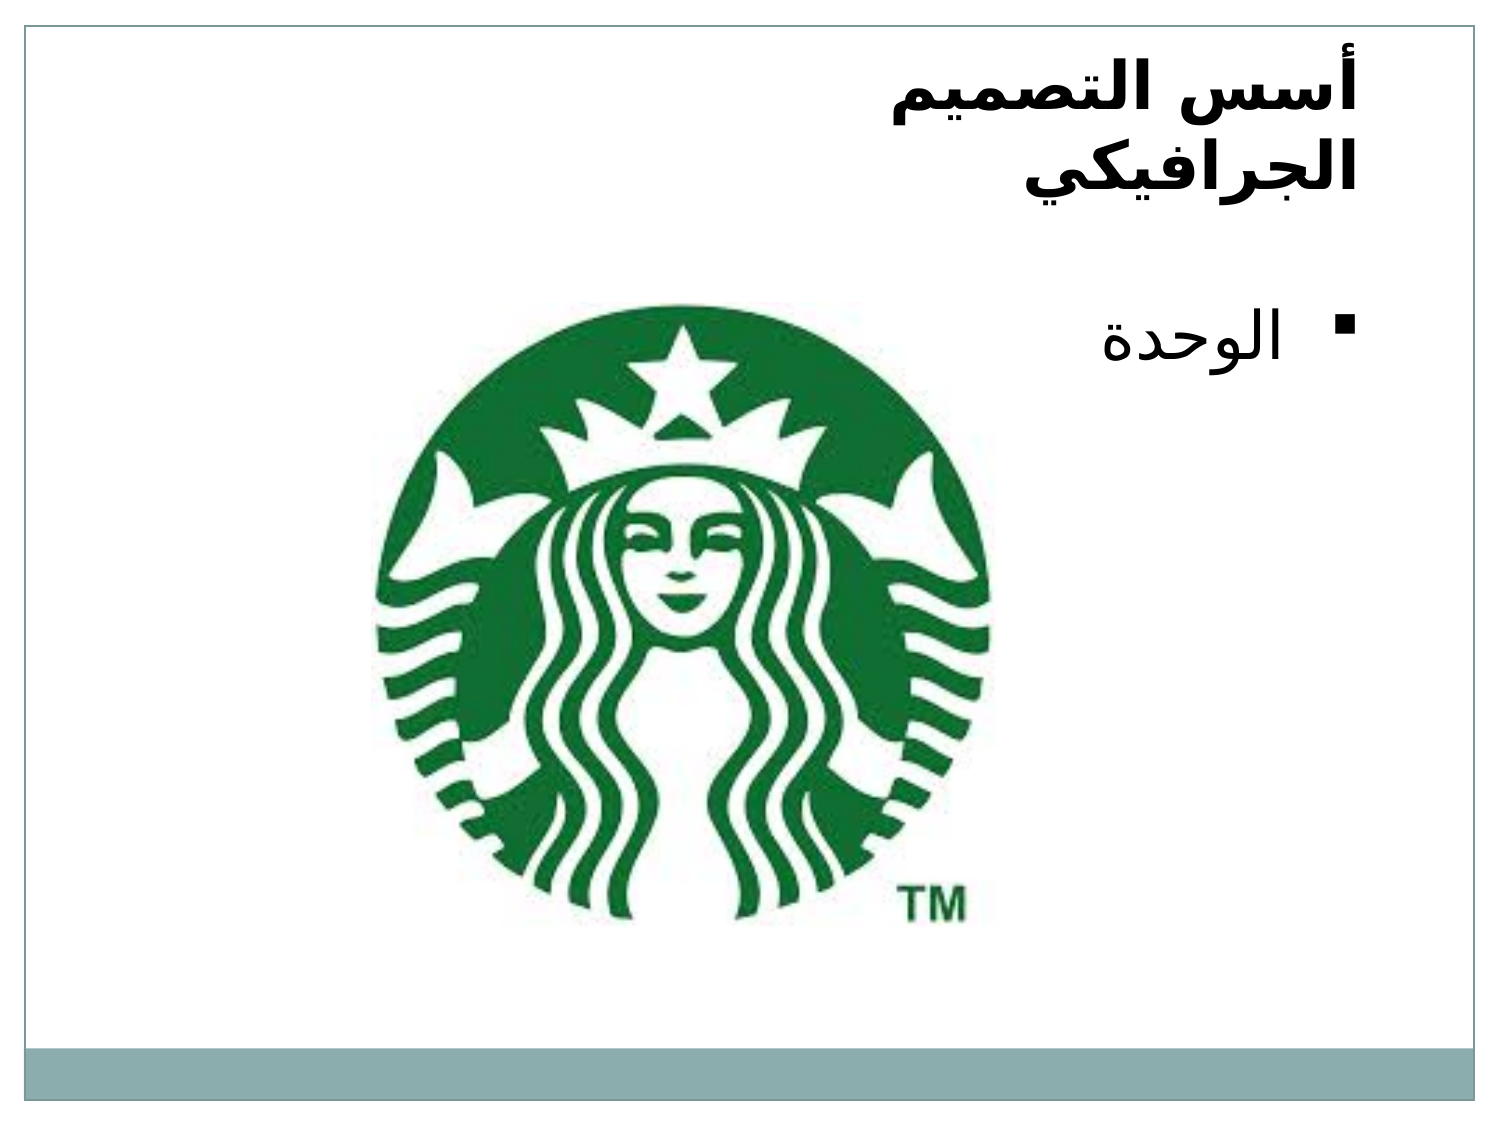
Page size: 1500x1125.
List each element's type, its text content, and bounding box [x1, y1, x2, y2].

picture [371, 302, 999, 929]
text_box أسس التصميم الجرافيكي الوحدة [844, 35, 1376, 1040]
